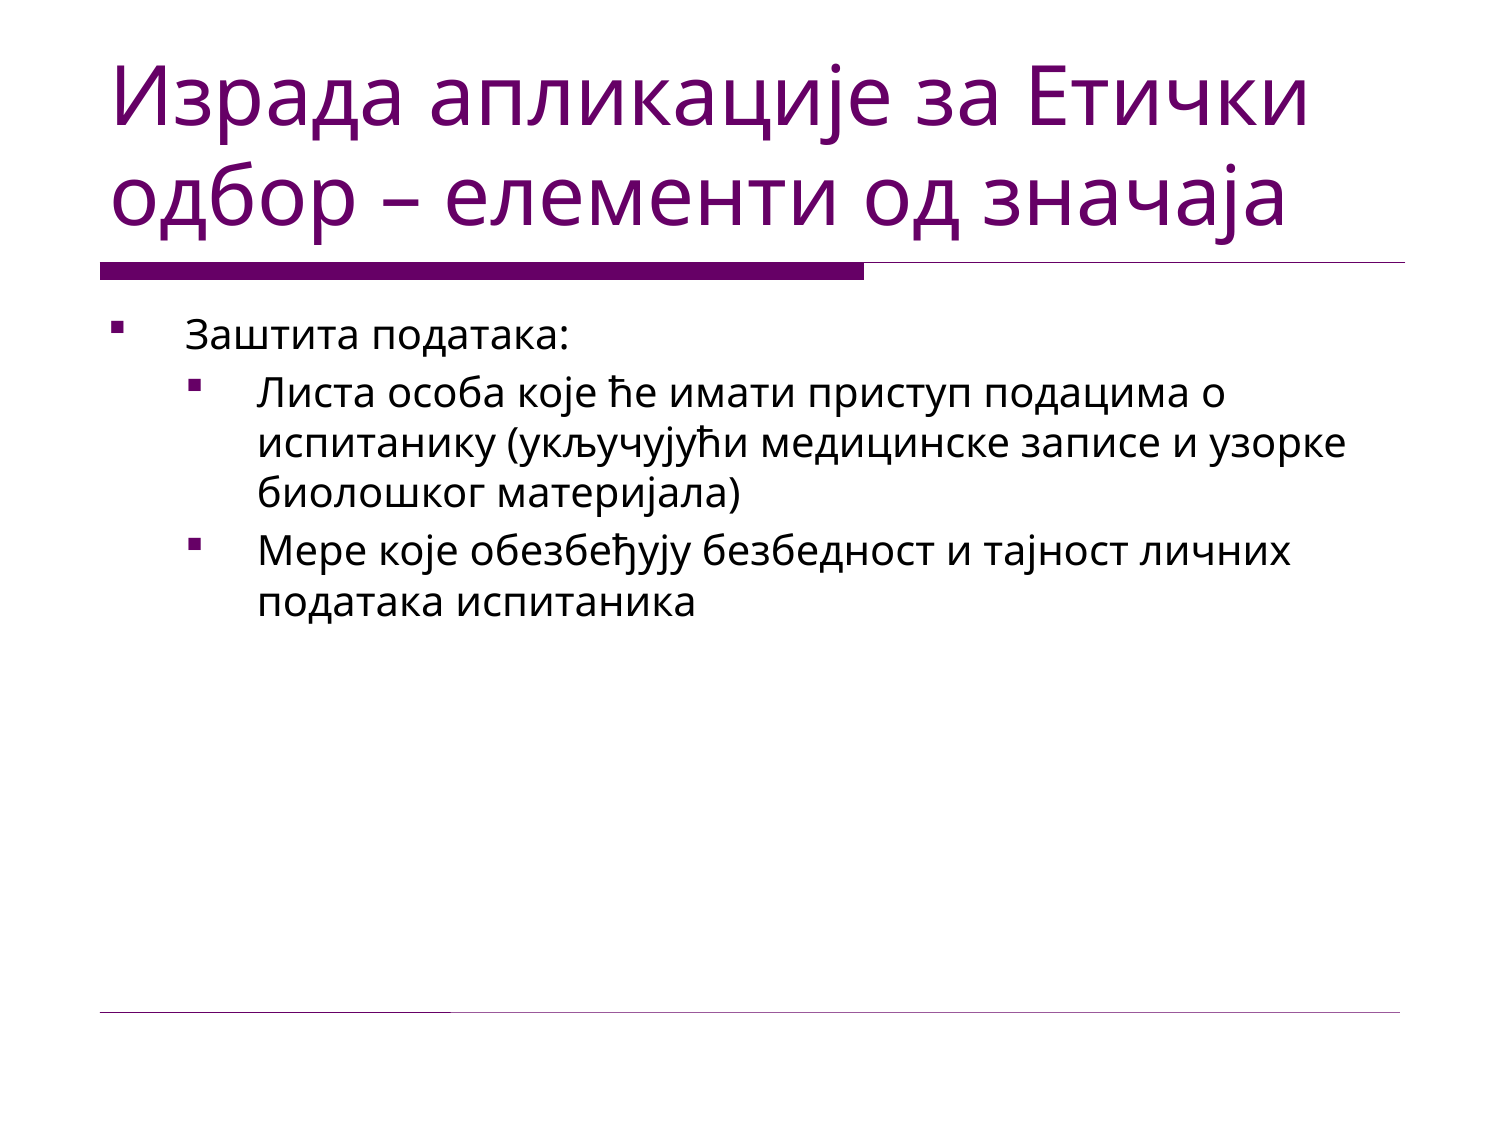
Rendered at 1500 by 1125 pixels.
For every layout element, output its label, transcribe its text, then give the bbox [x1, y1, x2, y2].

list Заштита података: Листа особа које ће имати приступ подацима о испитанику (укључујући медицинске записе и узорке биолошког материјала) Мере које обезбеђују безбедност и тајност личних података испитаника [92, 299, 1451, 976]
title Израда апликације за Етички одбор – елементи од значаја [93, 49, 1426, 250]
